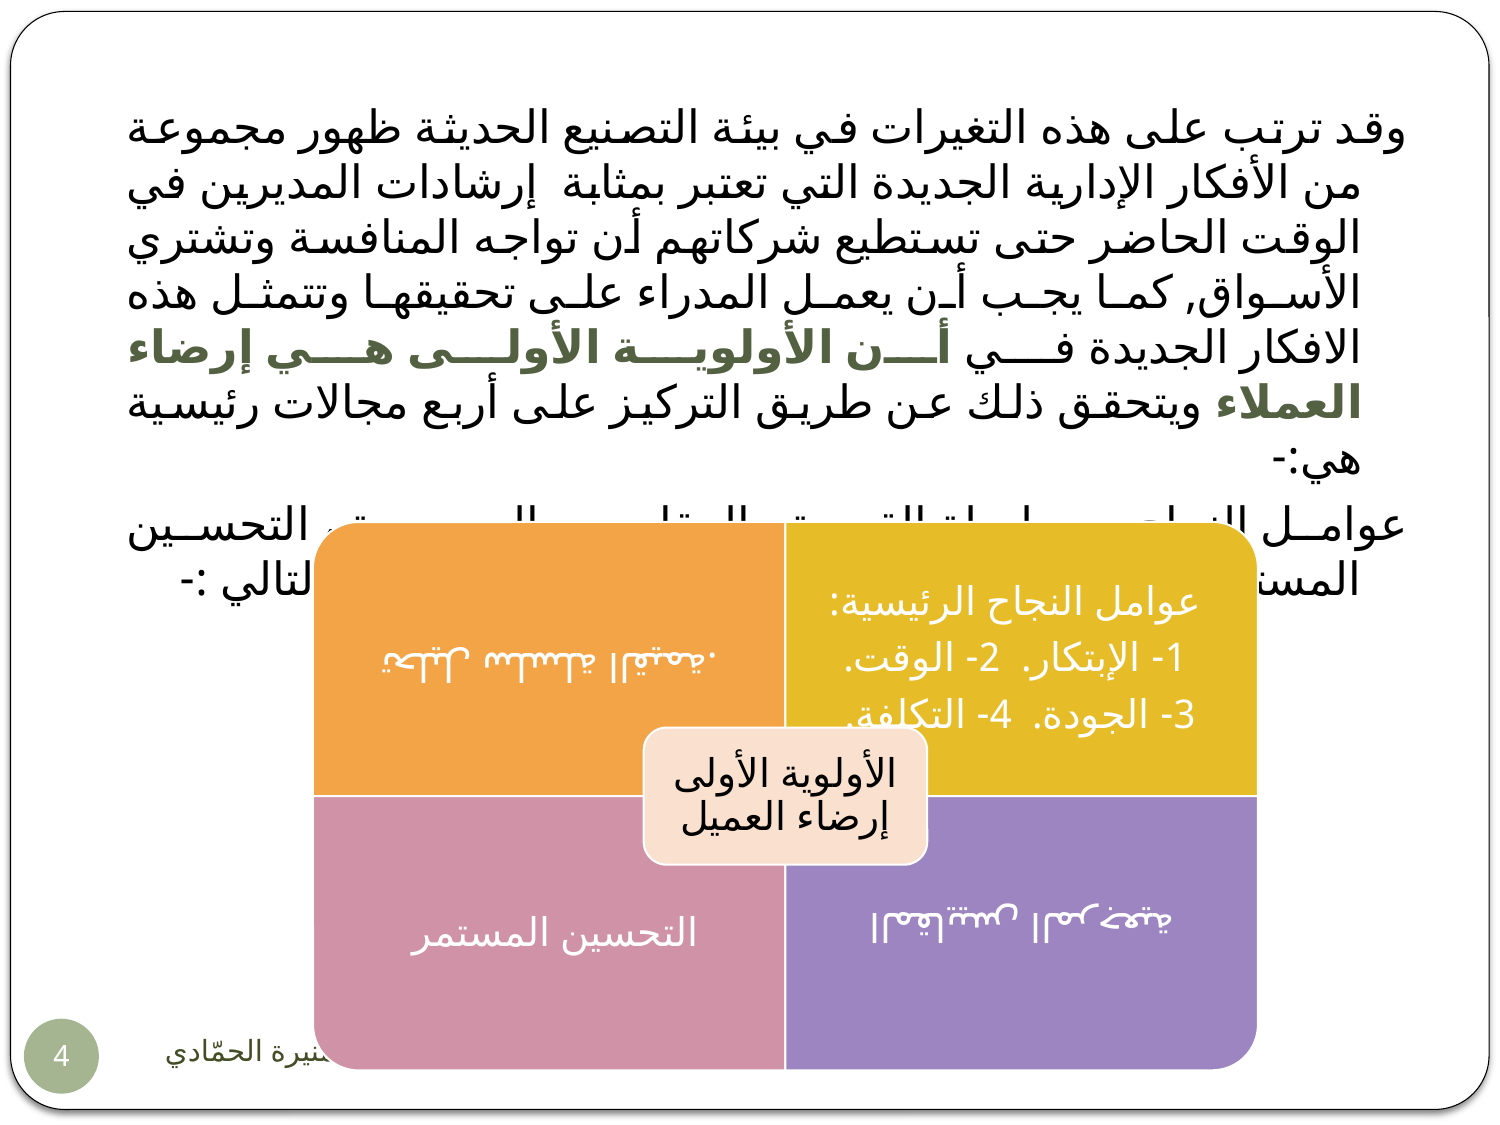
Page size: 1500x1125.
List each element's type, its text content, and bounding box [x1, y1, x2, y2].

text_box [312, 521, 1259, 1071]
footer أ. منيرة الحمّادي [150, 1012, 800, 1088]
list وقد ترتب على هذه التغيرات في بيئة التصنيع الحديثة ظهور مجموعة من الأفكار الإدارية الجديدة التي تعتبر بمثابة إرشادات المديرين في الوقت الحاضر حتى تستطيع شركاتهم أن تواجه المنافسة وتشتري الأسواق, كما يجب أن يعمل المدراء على تحقيقها وتتمثل هذه الافكار الجديدة في أن الأولوية الأولى هي إرضاء العملاء ويتحقق ذلك عن طريق التركيز على أربع مجالات رئيسية هي:- عوامل النجاح ، سلسلة القيمة ، المقاييس المرجعية ، التحسين المستمر، ويمكين عرض هذه الافكار الجديدة في الشكل التالي :- [112, 90, 1423, 528]
slide_number 4 [23, 1018, 99, 1094]
